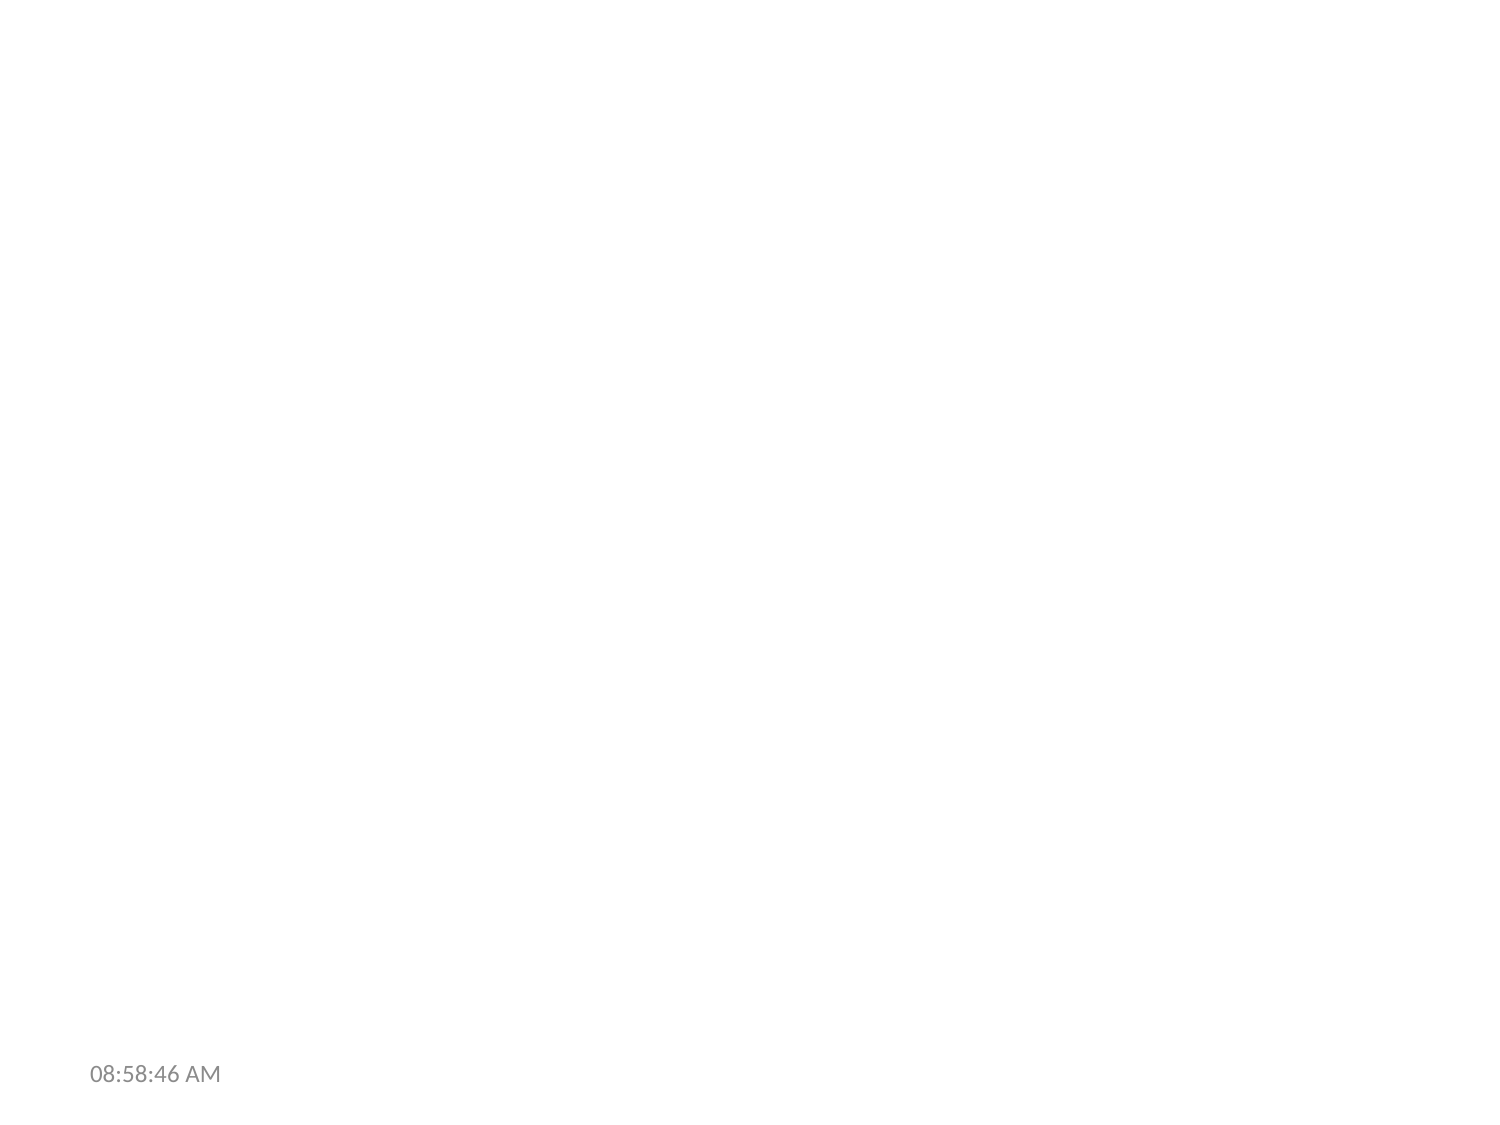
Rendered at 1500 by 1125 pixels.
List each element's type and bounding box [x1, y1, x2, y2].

slide_number [75, 1042, 425, 1103]
